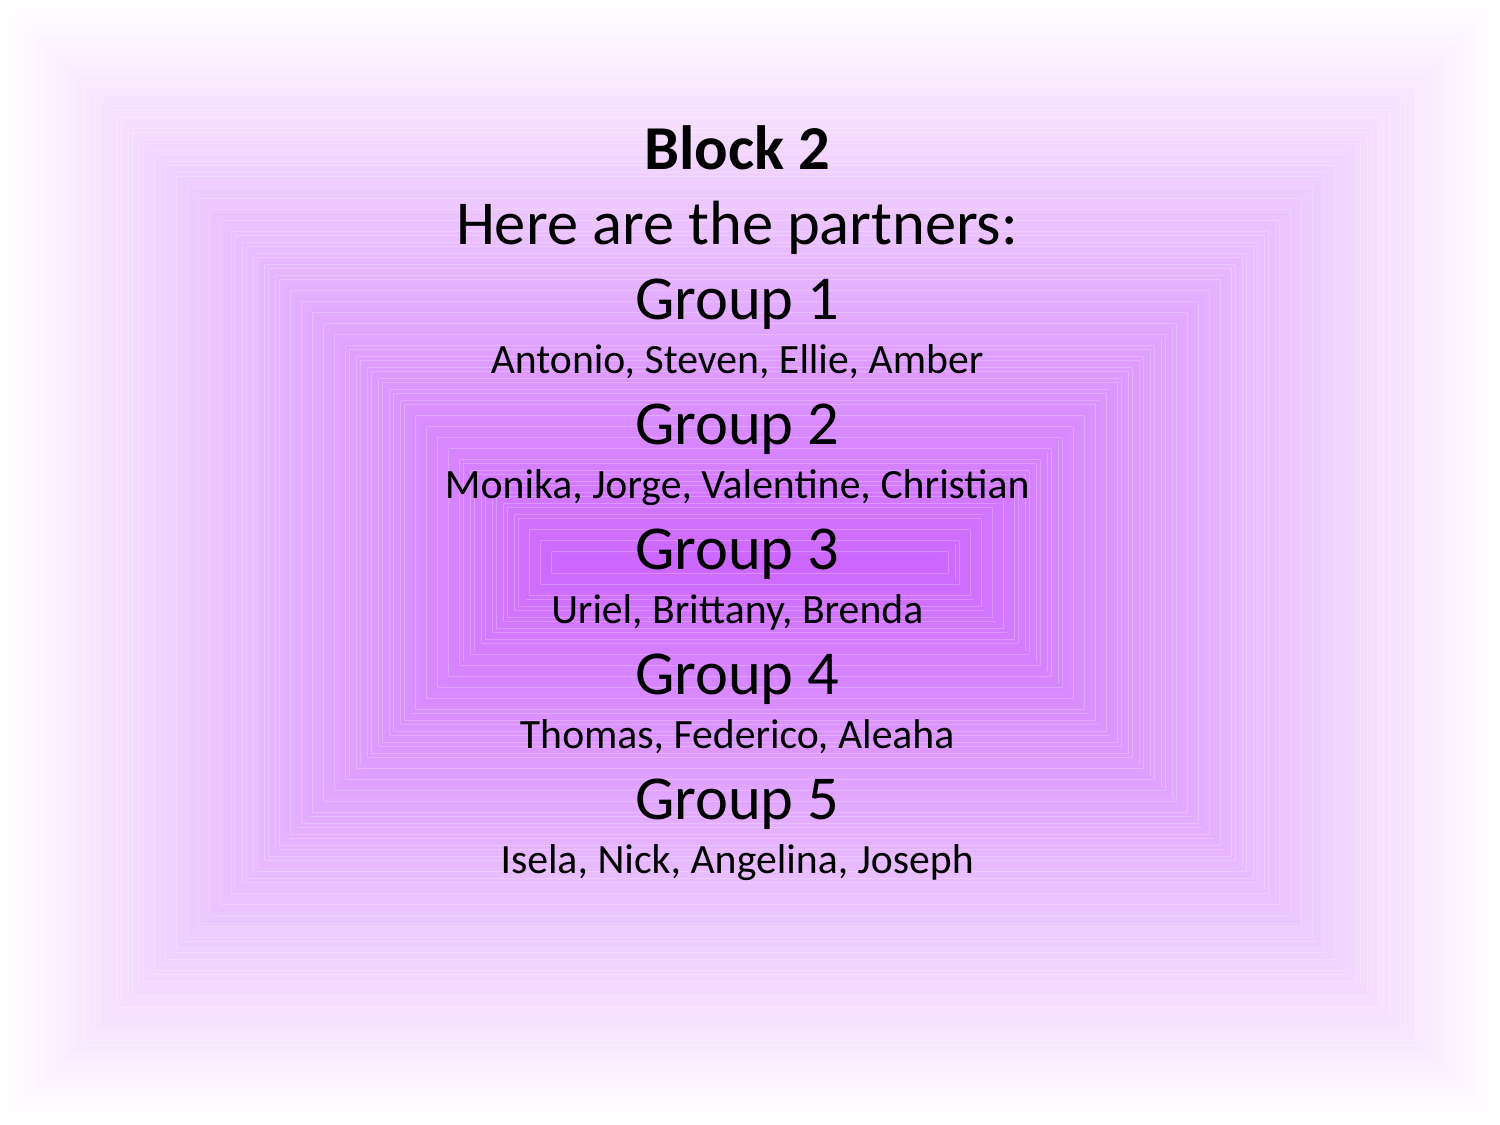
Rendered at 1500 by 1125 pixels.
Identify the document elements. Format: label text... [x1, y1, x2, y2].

text_box Block 2 Here are the partners: Group 1 Antonio, Steven, Ellie, Amber Group 2 Monika, Jorge, Valentine, Christian Group 3 Uriel, Brittany, Brenda Group 4 Thomas, Federico, Aleaha Group 5 Isela, Nick, Angelina, Joseph [373, 99, 1102, 890]
